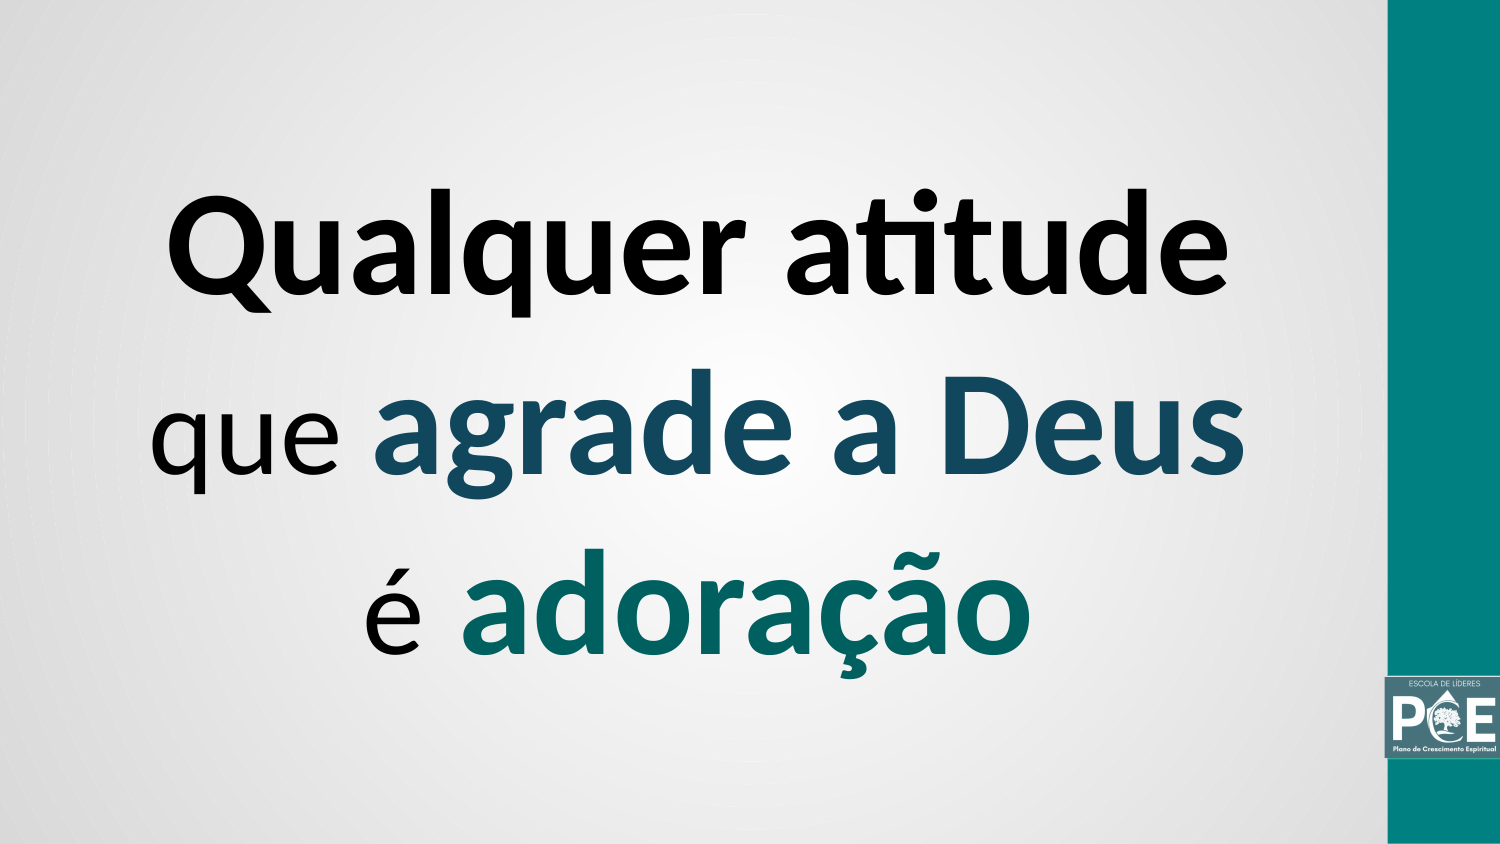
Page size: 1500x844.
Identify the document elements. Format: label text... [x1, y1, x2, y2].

text_box Qualquer atitude que agrade a Deus é adoração [70, 137, 1327, 693]
picture [1384, 676, 1500, 758]
